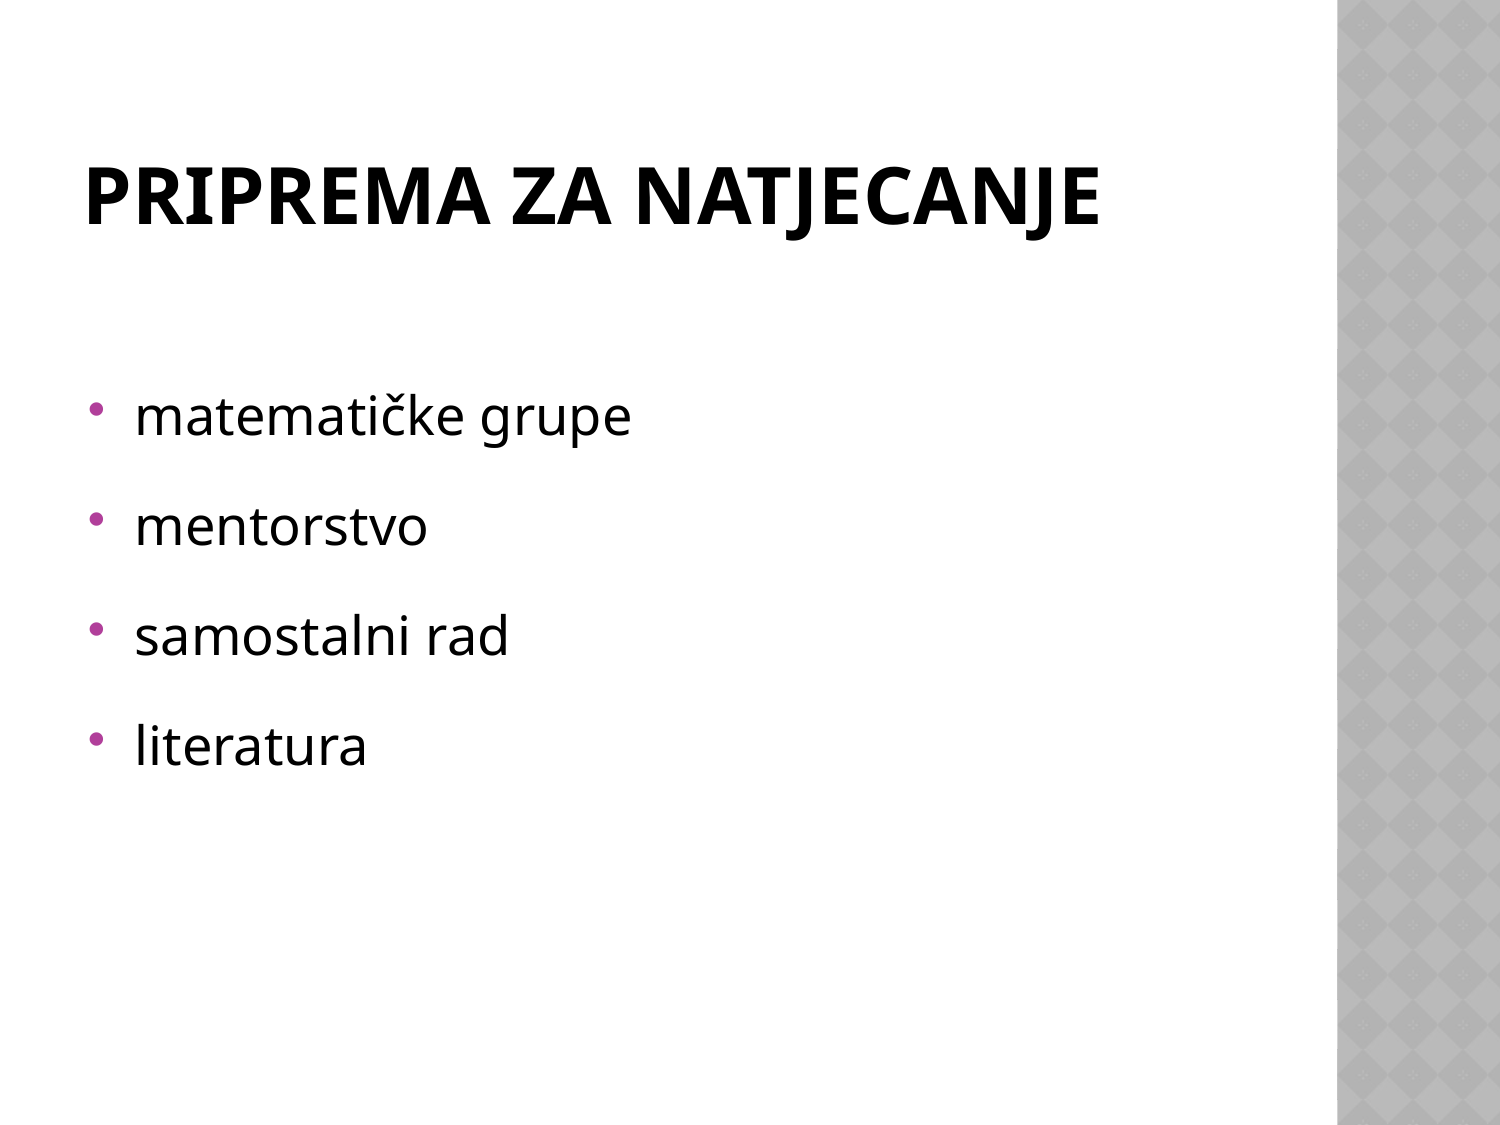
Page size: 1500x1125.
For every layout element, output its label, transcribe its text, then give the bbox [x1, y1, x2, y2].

list matematičke grupe mentorstvo samostalni rad literatura [75, 264, 1263, 1059]
title Priprema za natjecanje [75, 52, 1263, 240]
